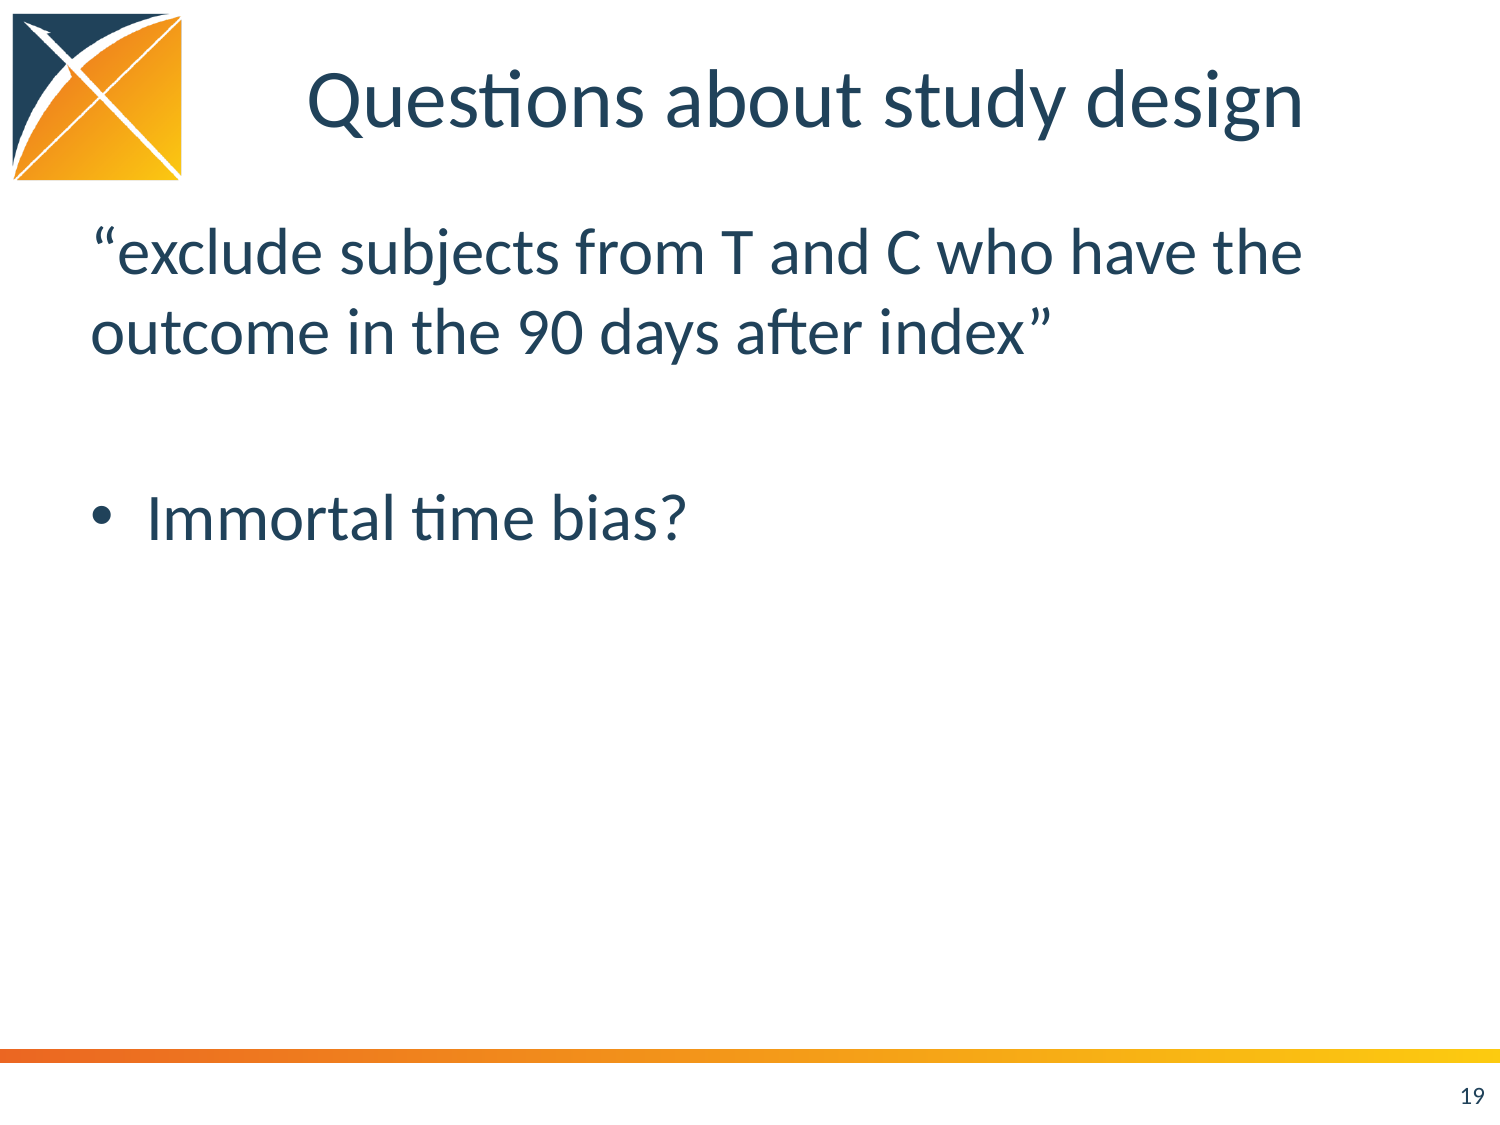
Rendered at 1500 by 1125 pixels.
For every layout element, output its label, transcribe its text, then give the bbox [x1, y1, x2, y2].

title Questions about study design [187, 24, 1425, 163]
slide_number 19 [1149, 1065, 1500, 1125]
picture [0, 0, 206, 200]
list “exclude subjects from T and C who have the outcome in the 90 days after index” Immortal time bias? [75, 200, 1425, 1005]
